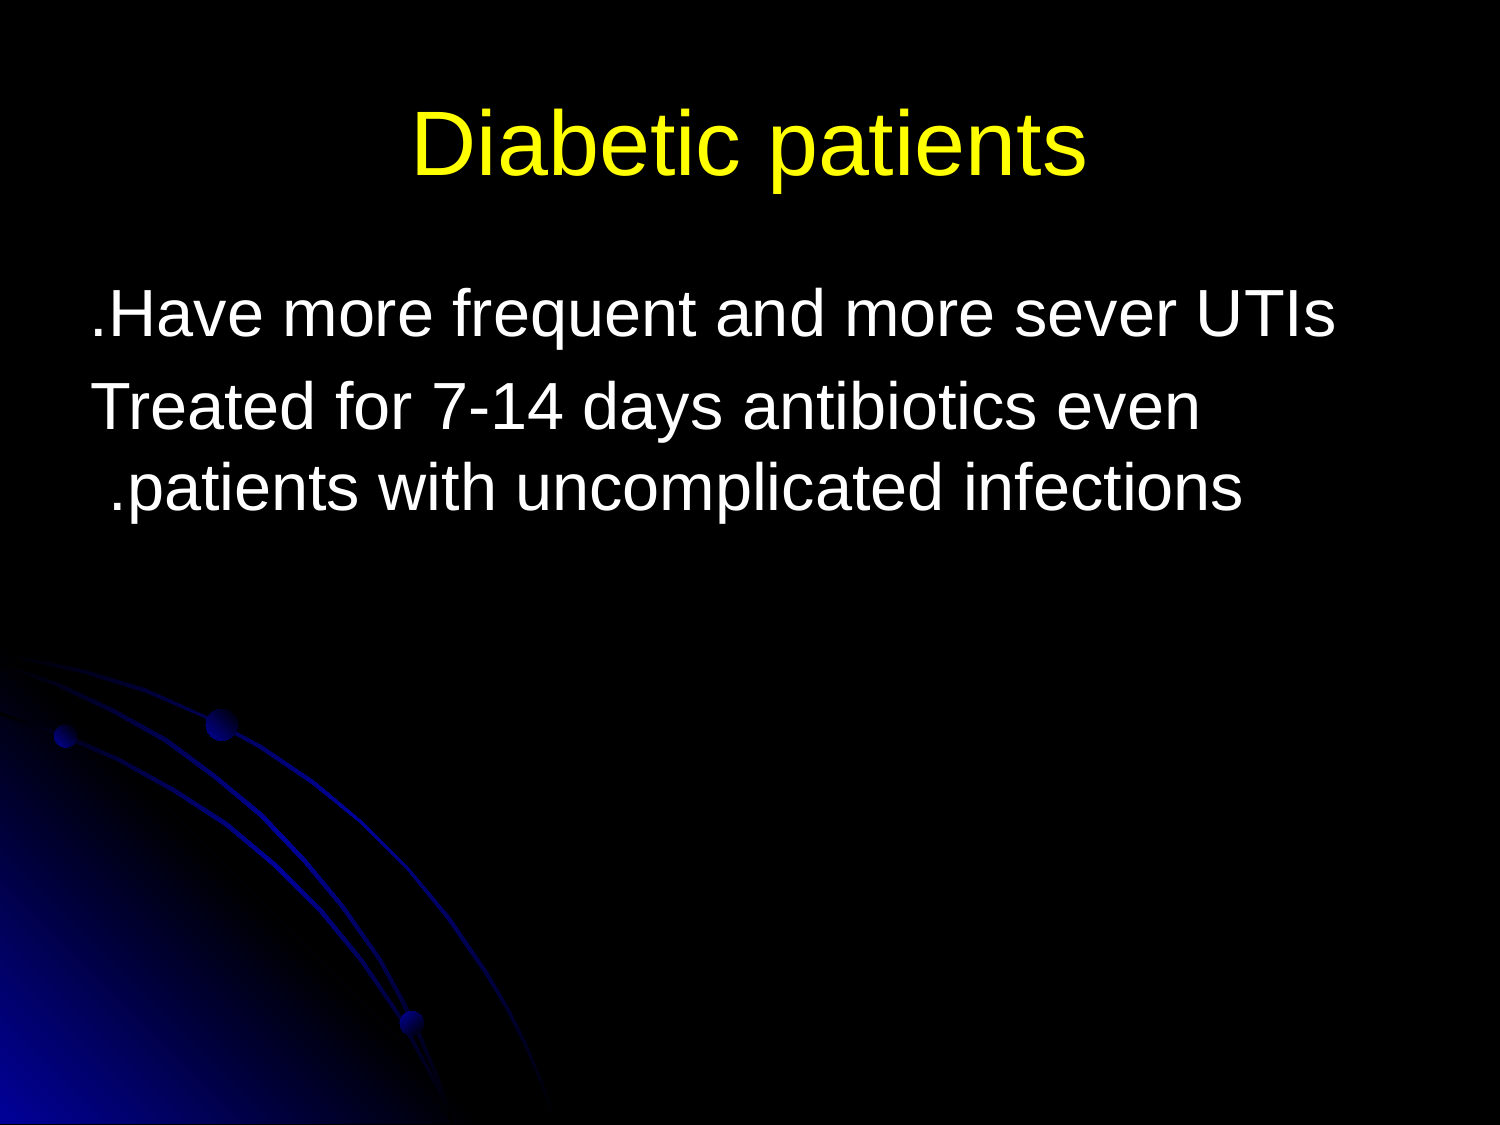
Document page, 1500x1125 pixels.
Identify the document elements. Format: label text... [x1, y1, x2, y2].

list Have more frequent and more sever UTIs. Treated for 7-14 days antibiotics even patients with uncomplicated infections. [74, 262, 1426, 1006]
title Diabetic patients [74, 45, 1426, 233]
